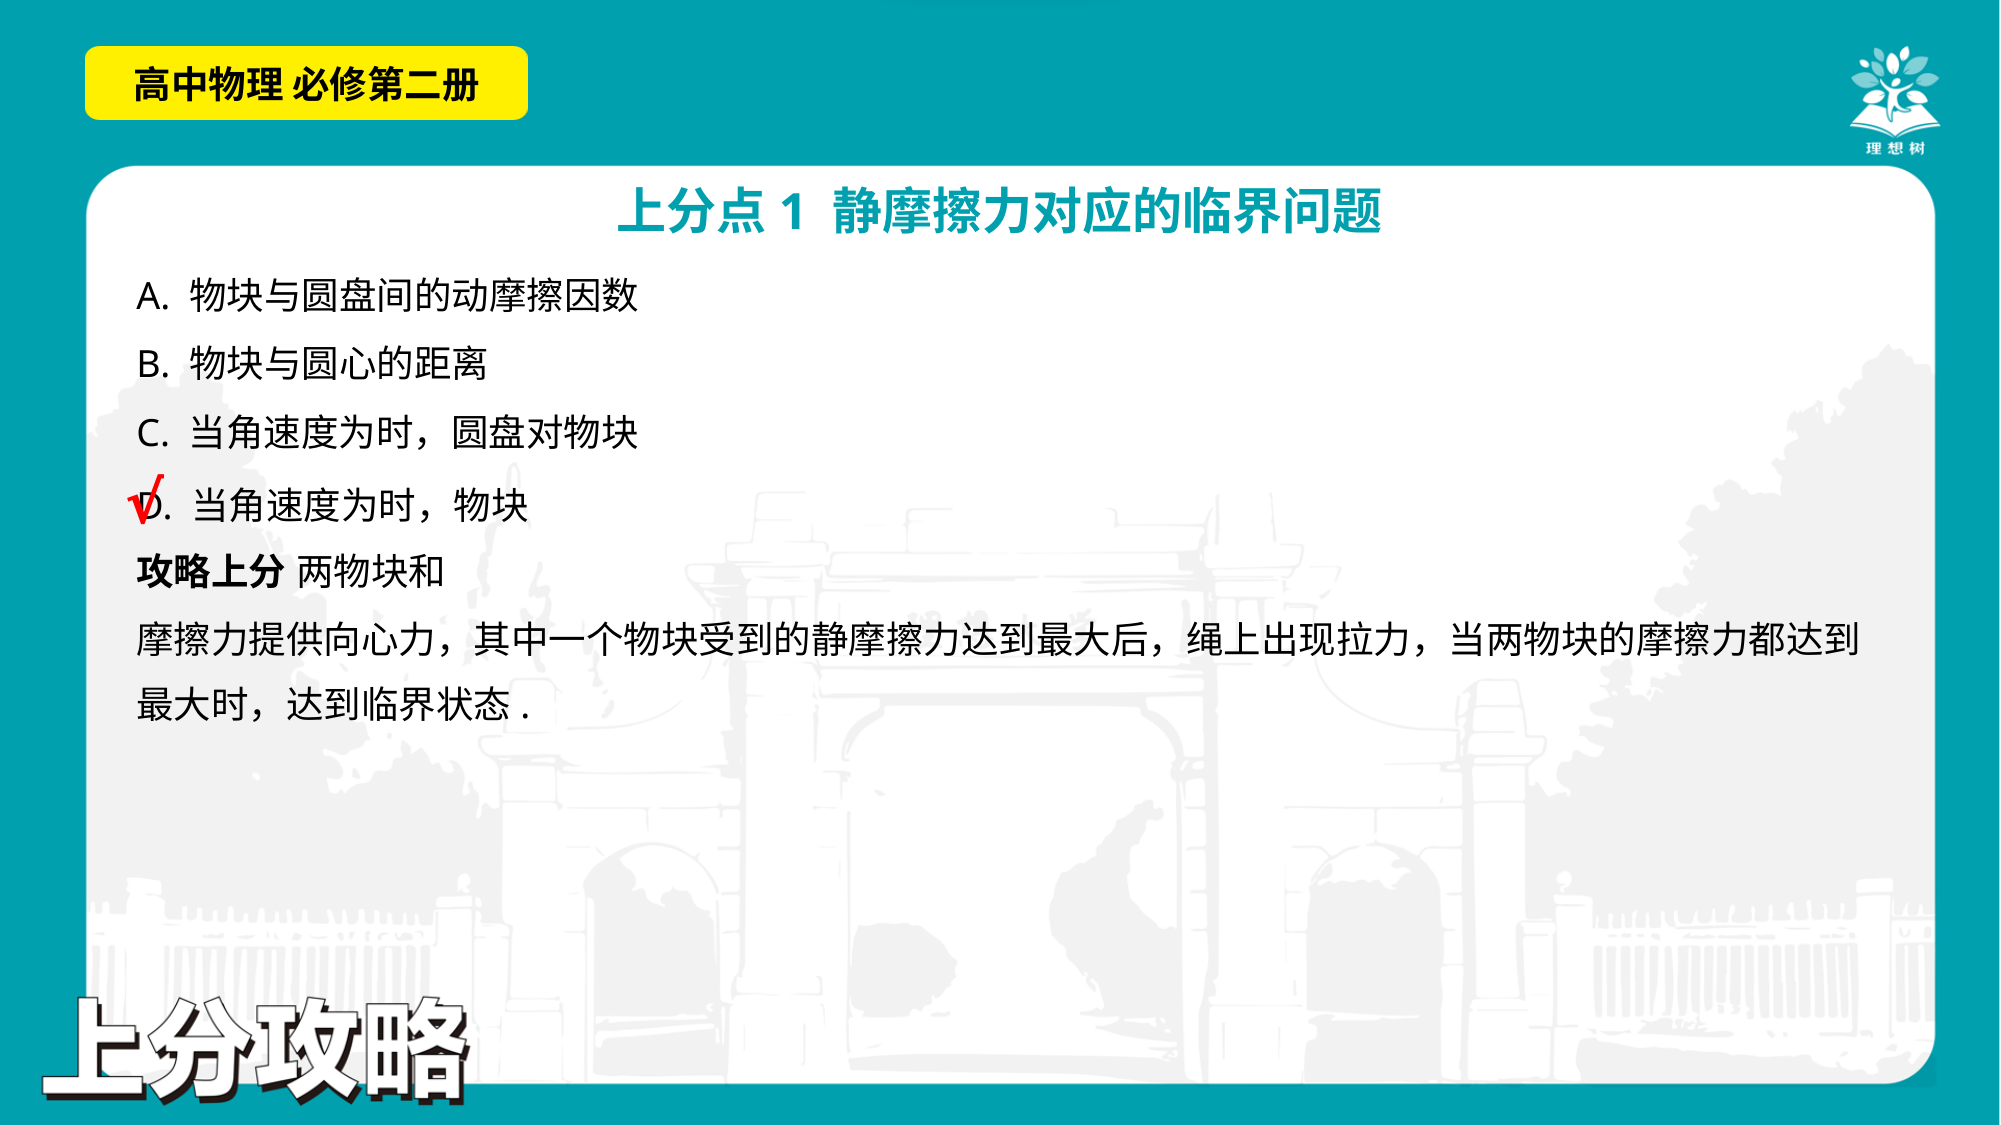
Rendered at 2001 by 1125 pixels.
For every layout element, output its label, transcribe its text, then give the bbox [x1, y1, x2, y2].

picture [0, 0, 2000, 1125]
text_box √ [125, 465, 165, 536]
